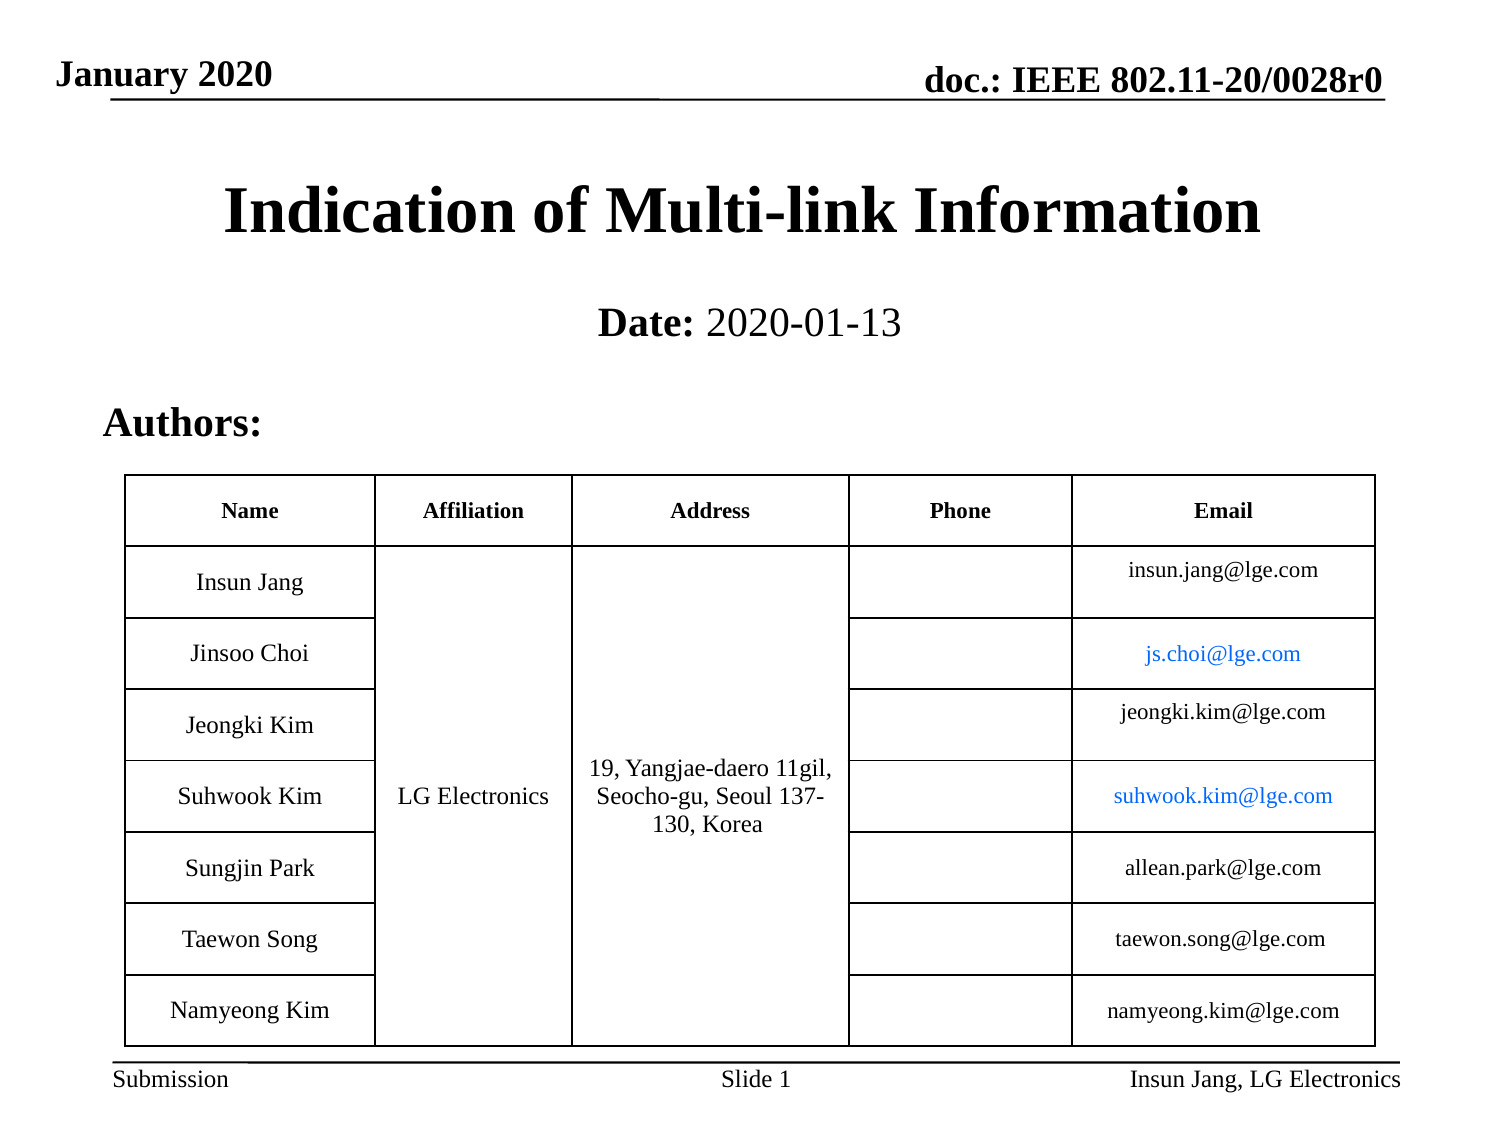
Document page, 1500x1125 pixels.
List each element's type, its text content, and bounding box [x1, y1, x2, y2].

title Indication of Multi-link Information [62, 112, 1425, 300]
table_cell allean.park@lge.com [1073, 833, 1374, 902]
table_cell [850, 976, 1071, 1045]
table_header Name [126, 476, 374, 545]
table_cell [850, 761, 1071, 831]
table_cell Suhwook Kim [126, 761, 374, 831]
table_cell namyeong.kim@lge.com [1073, 976, 1374, 1045]
table_cell taewon.song@lge.com [1073, 904, 1374, 974]
table_cell Sungjin Park [126, 833, 374, 902]
table_cell [850, 547, 1071, 617]
table_cell Namyeong Kim [126, 976, 374, 1045]
table_cell [850, 690, 1071, 760]
footer Insun Jang, LG Electronics [1125, 1061, 1402, 1093]
table_cell Taewon Song [126, 904, 374, 974]
table_cell jeongki.kim@lge.com [1073, 690, 1374, 760]
table_cell [850, 904, 1071, 974]
table_cell [850, 619, 1071, 688]
table_cell [850, 833, 1071, 902]
table_header Phone [850, 476, 1071, 545]
table_cell insun.jang@lge.com [1073, 547, 1374, 617]
table_cell suhwook.kim@lge.com [1073, 761, 1374, 831]
table_cell LG Electronics [376, 547, 571, 1045]
text_box Authors: [87, 387, 325, 450]
table_cell Insun Jang [126, 547, 374, 617]
slide_number Slide 1 [712, 1061, 800, 1093]
table_cell js.choi@lge.com [1073, 619, 1374, 688]
table_cell Jinsoo Choi [126, 619, 374, 688]
table_header Email [1073, 476, 1374, 545]
list Date: 2020-01-13 [112, 287, 1388, 350]
table_header Address [573, 476, 848, 545]
table_cell Jeongki Kim [126, 690, 374, 760]
table_header Affiliation [376, 476, 571, 545]
table_cell 19, Yangjae-daero 11gil, Seocho-gu, Seoul 137-130, Korea [573, 547, 848, 1045]
